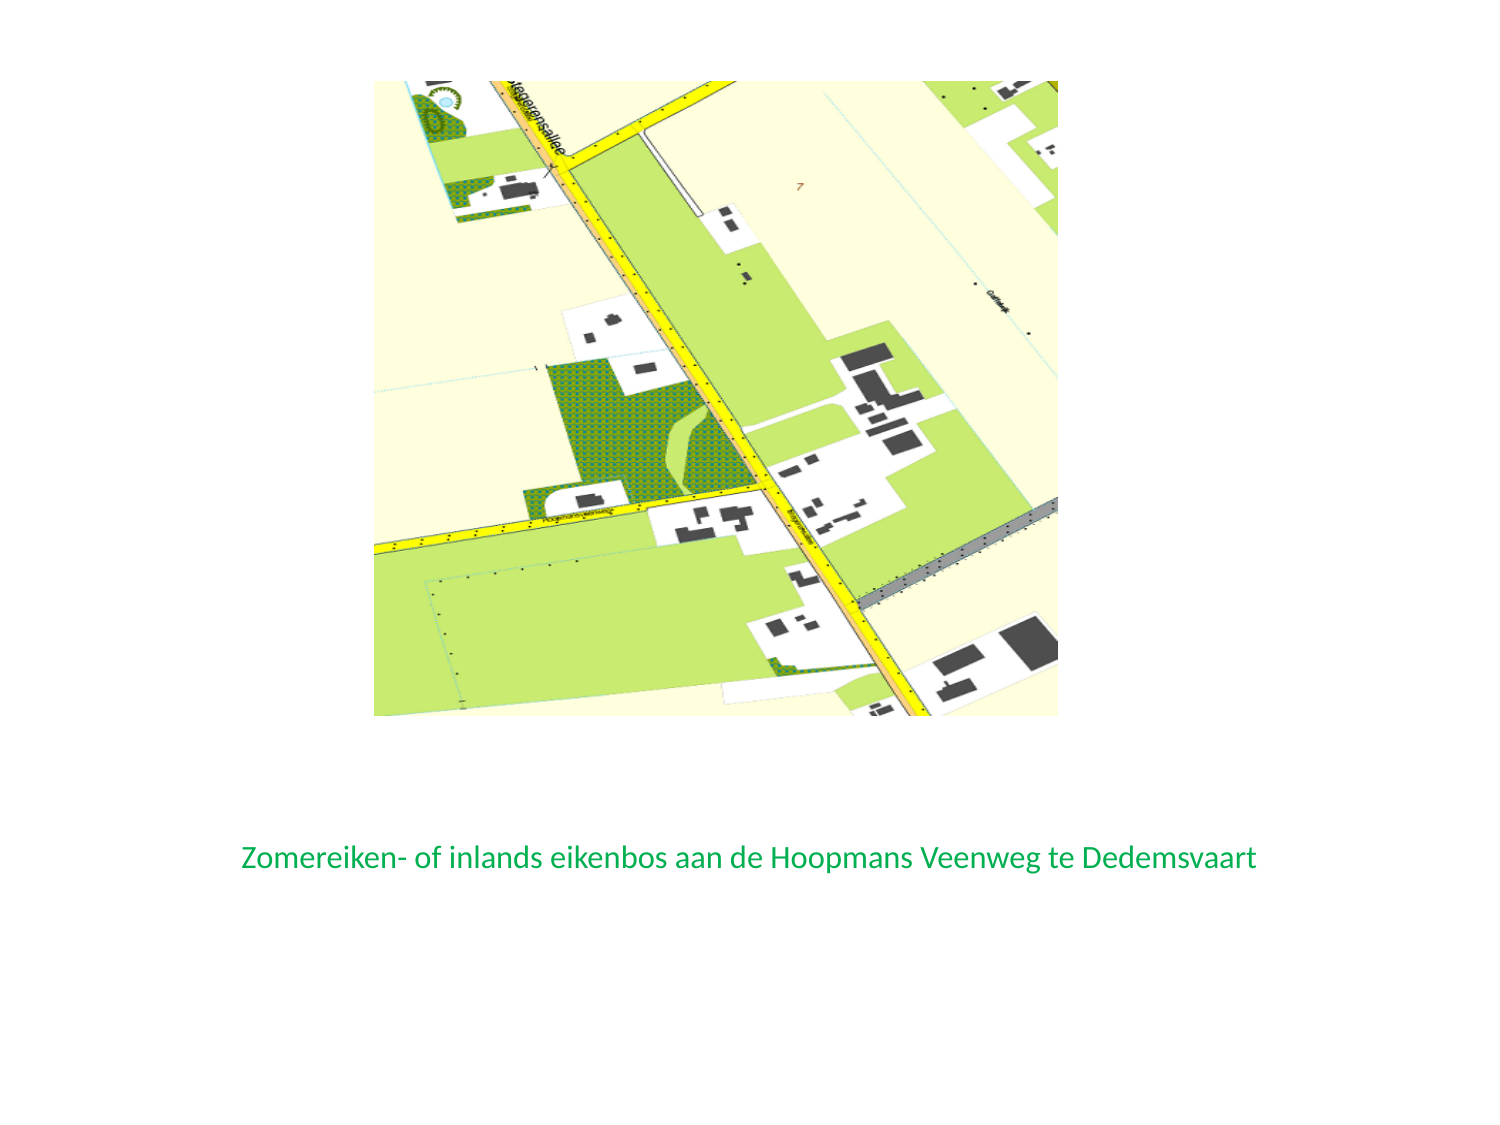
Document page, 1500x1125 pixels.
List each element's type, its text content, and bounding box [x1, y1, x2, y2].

picture [373, 81, 1058, 717]
subtitle Zomereiken- of inlands eikenbos aan de Hoopmans Veenweg te Dedemsvaart [225, 54, 1275, 925]
